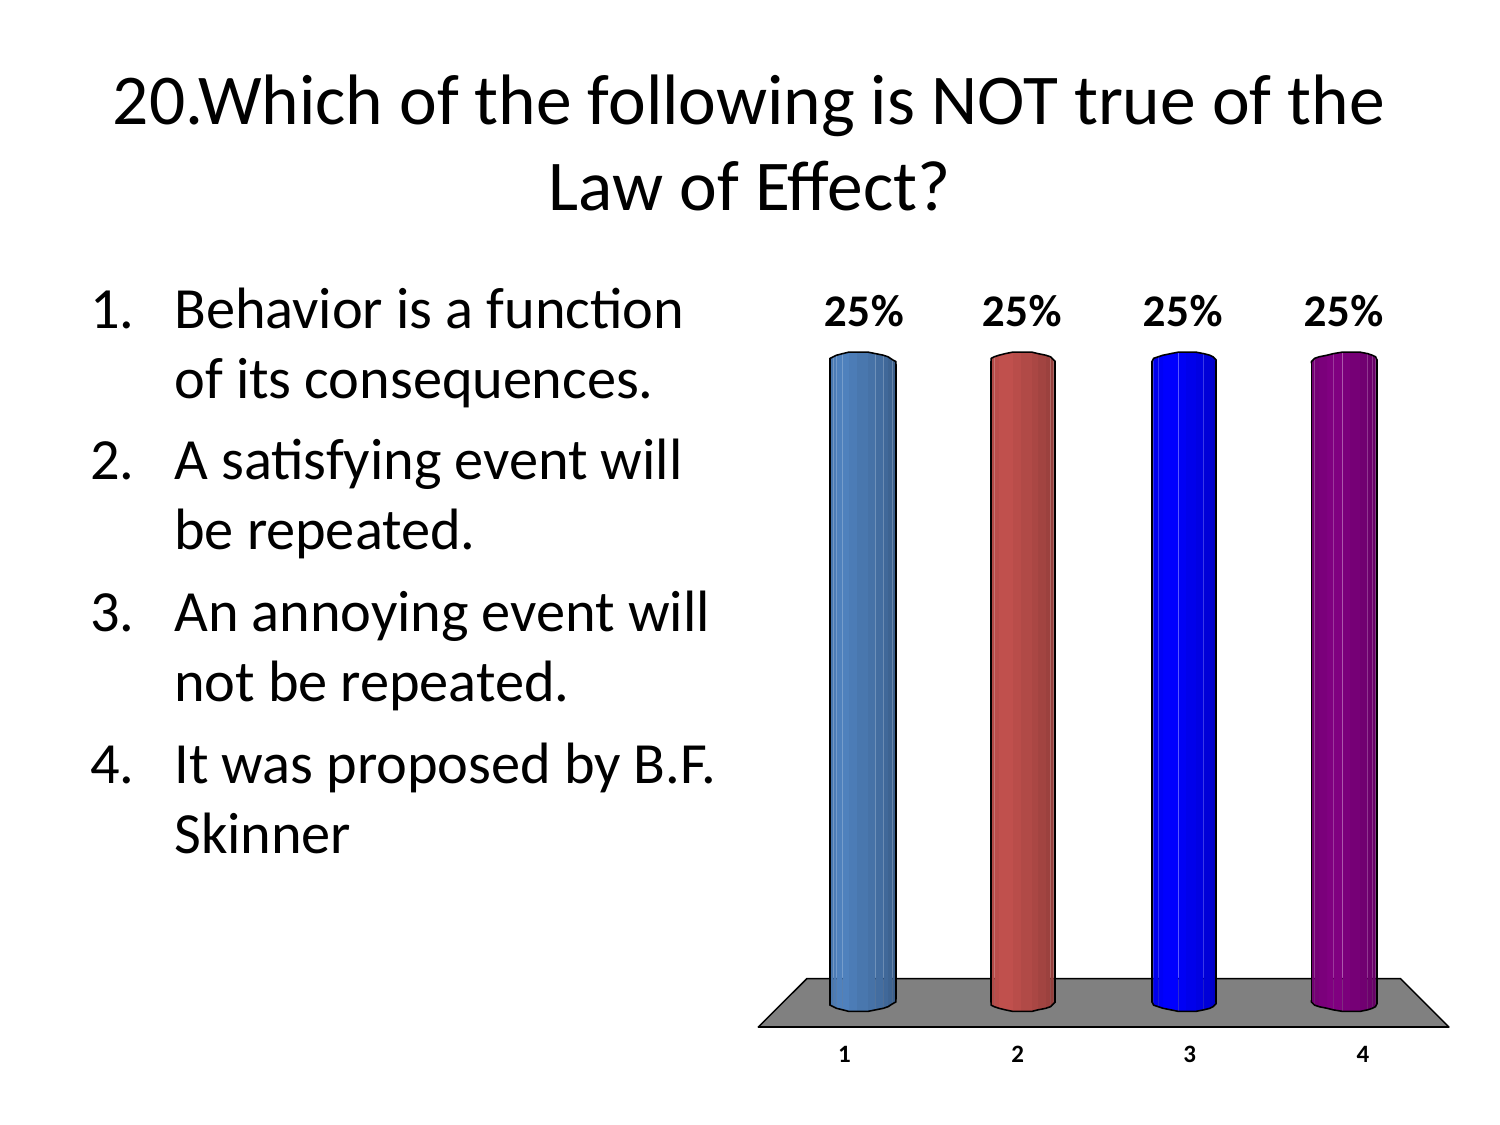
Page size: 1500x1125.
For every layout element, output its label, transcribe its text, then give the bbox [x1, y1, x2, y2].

list Behavior is a function of its consequences. A satisfying event will be repeated. An annoying event will not be repeated. It was proposed by B.F. Skinner [75, 262, 750, 1005]
title 20.Which of the following is NOT true of the Law of Effect? [75, 45, 1425, 233]
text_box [739, 270, 1490, 1115]
